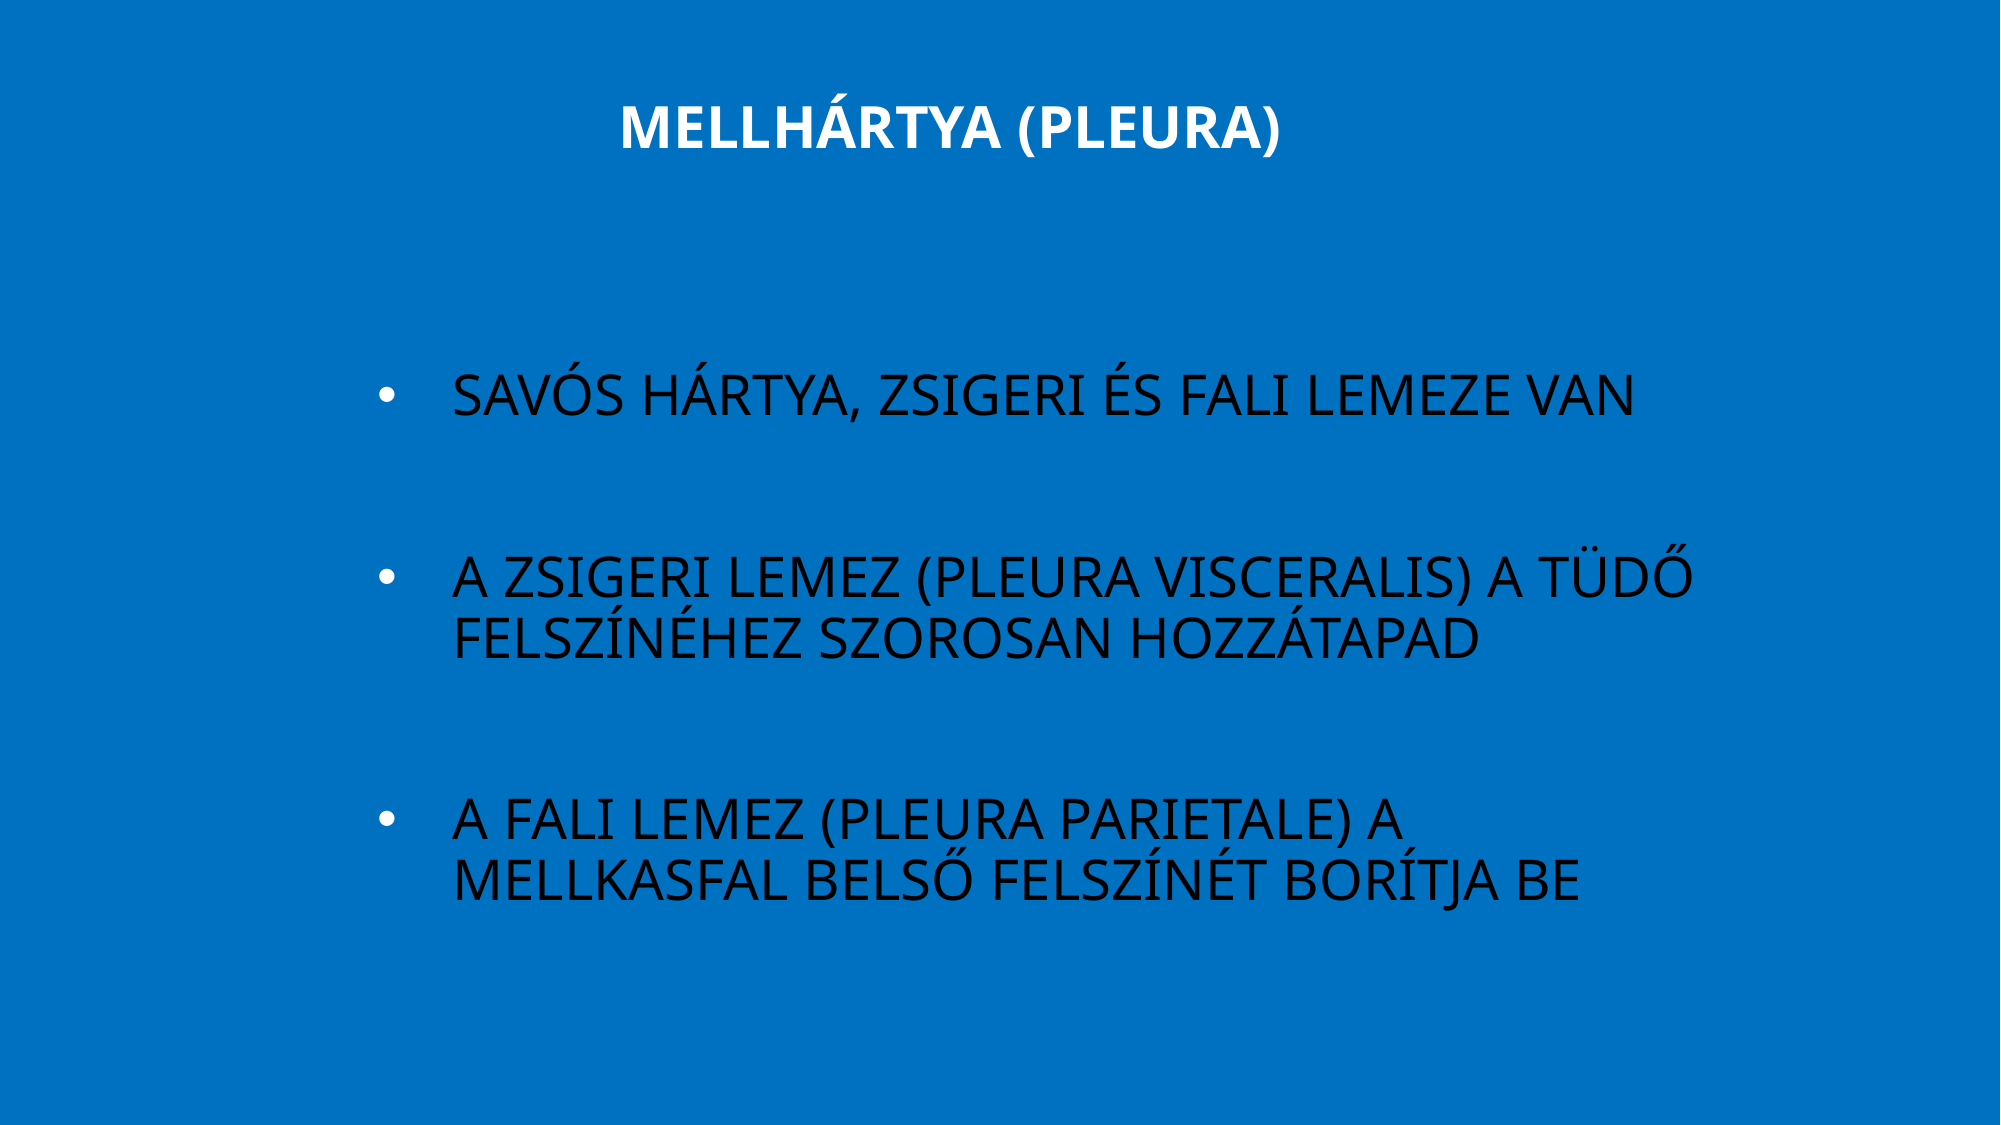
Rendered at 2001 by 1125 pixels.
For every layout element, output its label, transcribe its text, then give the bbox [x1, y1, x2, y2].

title Mellhártya (pleura) [312, 75, 1588, 175]
list savós hártya, zsigeri és fali lemeze van a zsigeri lemez (pleura visceralis) a tüdő felszínéhez szorosan hozzátapad a fali lemez (pleura parietale) a mellkasfal belső felszínét borítja be [287, 249, 1713, 1088]
